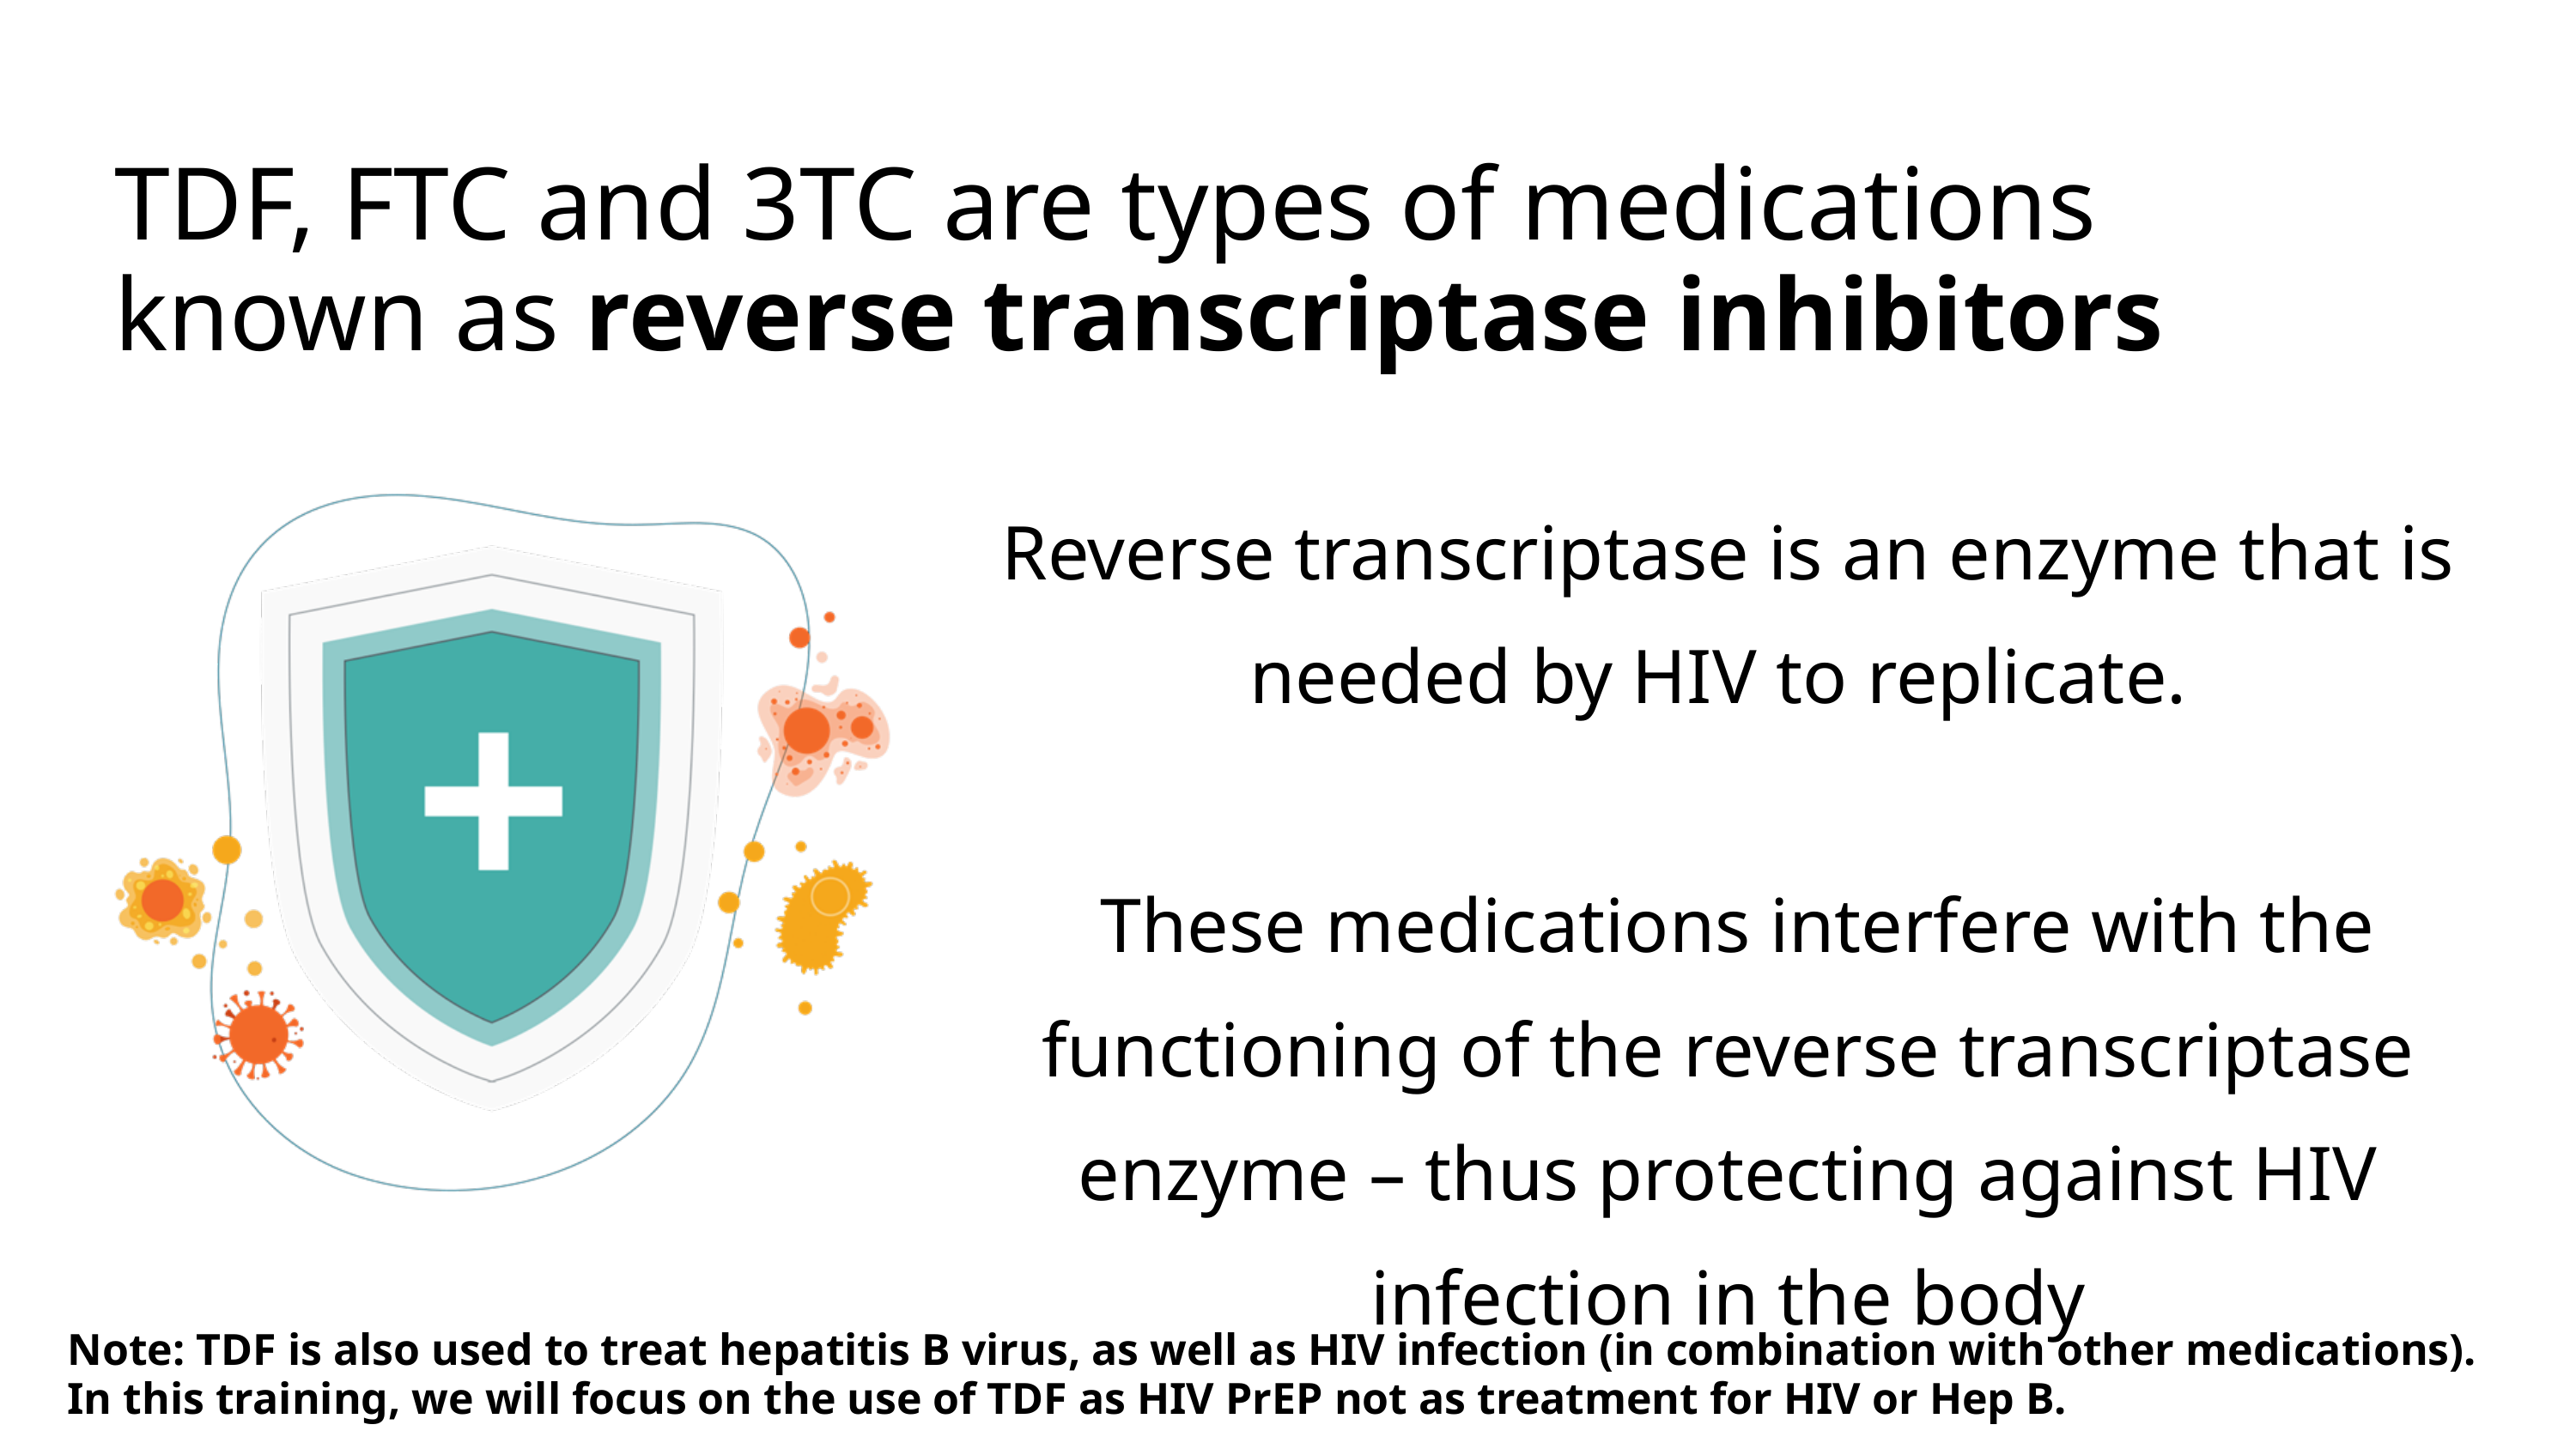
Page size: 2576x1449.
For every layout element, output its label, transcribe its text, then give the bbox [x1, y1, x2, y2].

text_box Reverse transcriptase is an enzyme that is needed by HIV to replicate. These medications interfere with the functioning of the reverse transcriptase enzyme – thus protecting against HIV infection in the body [968, 470, 2489, 1325]
text_box TDF, FTC and 3TC are types of medications known as reverse transcriptase inhibitors [114, 151, 2432, 483]
text_box [76, 433, 933, 1289]
text_box Note: TDF is also used to treat hepatitis B virus, as well as HIV infection (in combination with other medications). In this training, we will focus on the use of TDF as HIV PrEP not as treatment for HIV or Hep B. [67, 1325, 2489, 1449]
